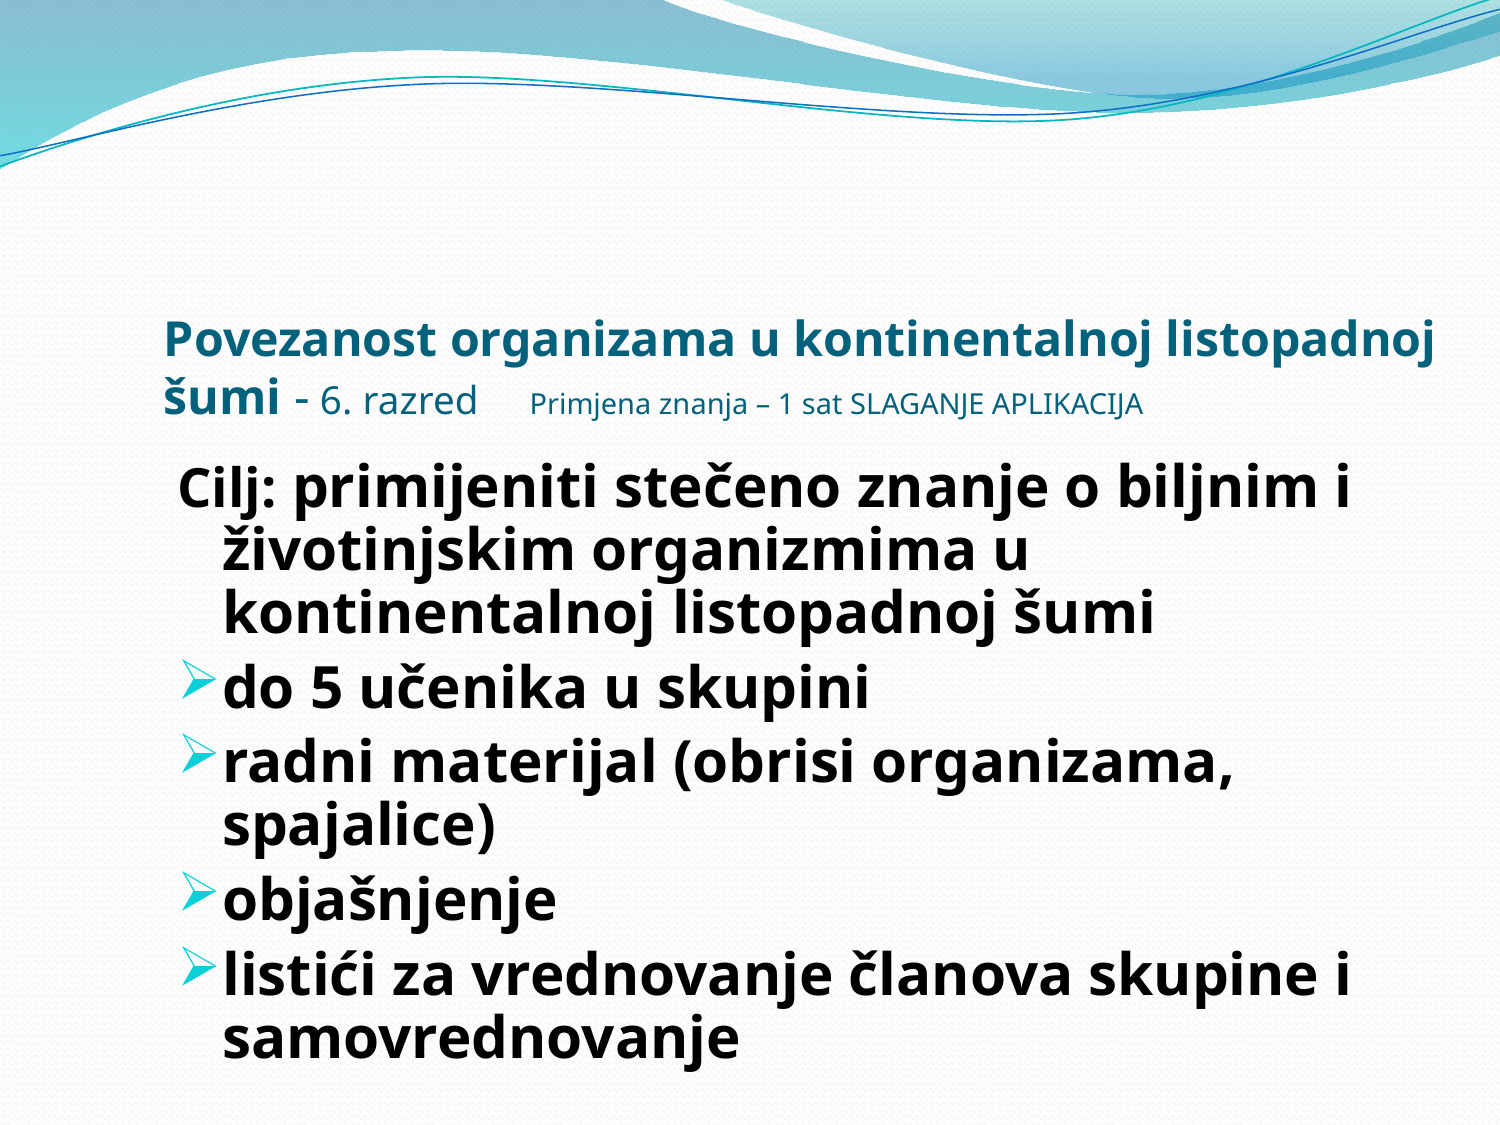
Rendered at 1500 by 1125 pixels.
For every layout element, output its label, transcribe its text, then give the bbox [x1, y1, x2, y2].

title Povezanost organizama u kontinentalnoj listopadnoj šumi - 6. razred Primjena znanja – 1 sat SLAGANJE APLIKACIJA [164, 152, 1439, 425]
list Cilj: primijeniti stečeno znanje o biljnim i životinjskim organizmima u kontinentalnoj listopadnoj šumi do 5 učenika u skupini radni materijal (obrisi organizama, spajalice) objašnjenje listići za vrednovanje članova skupine i samovrednovanje [162, 450, 1413, 1125]
